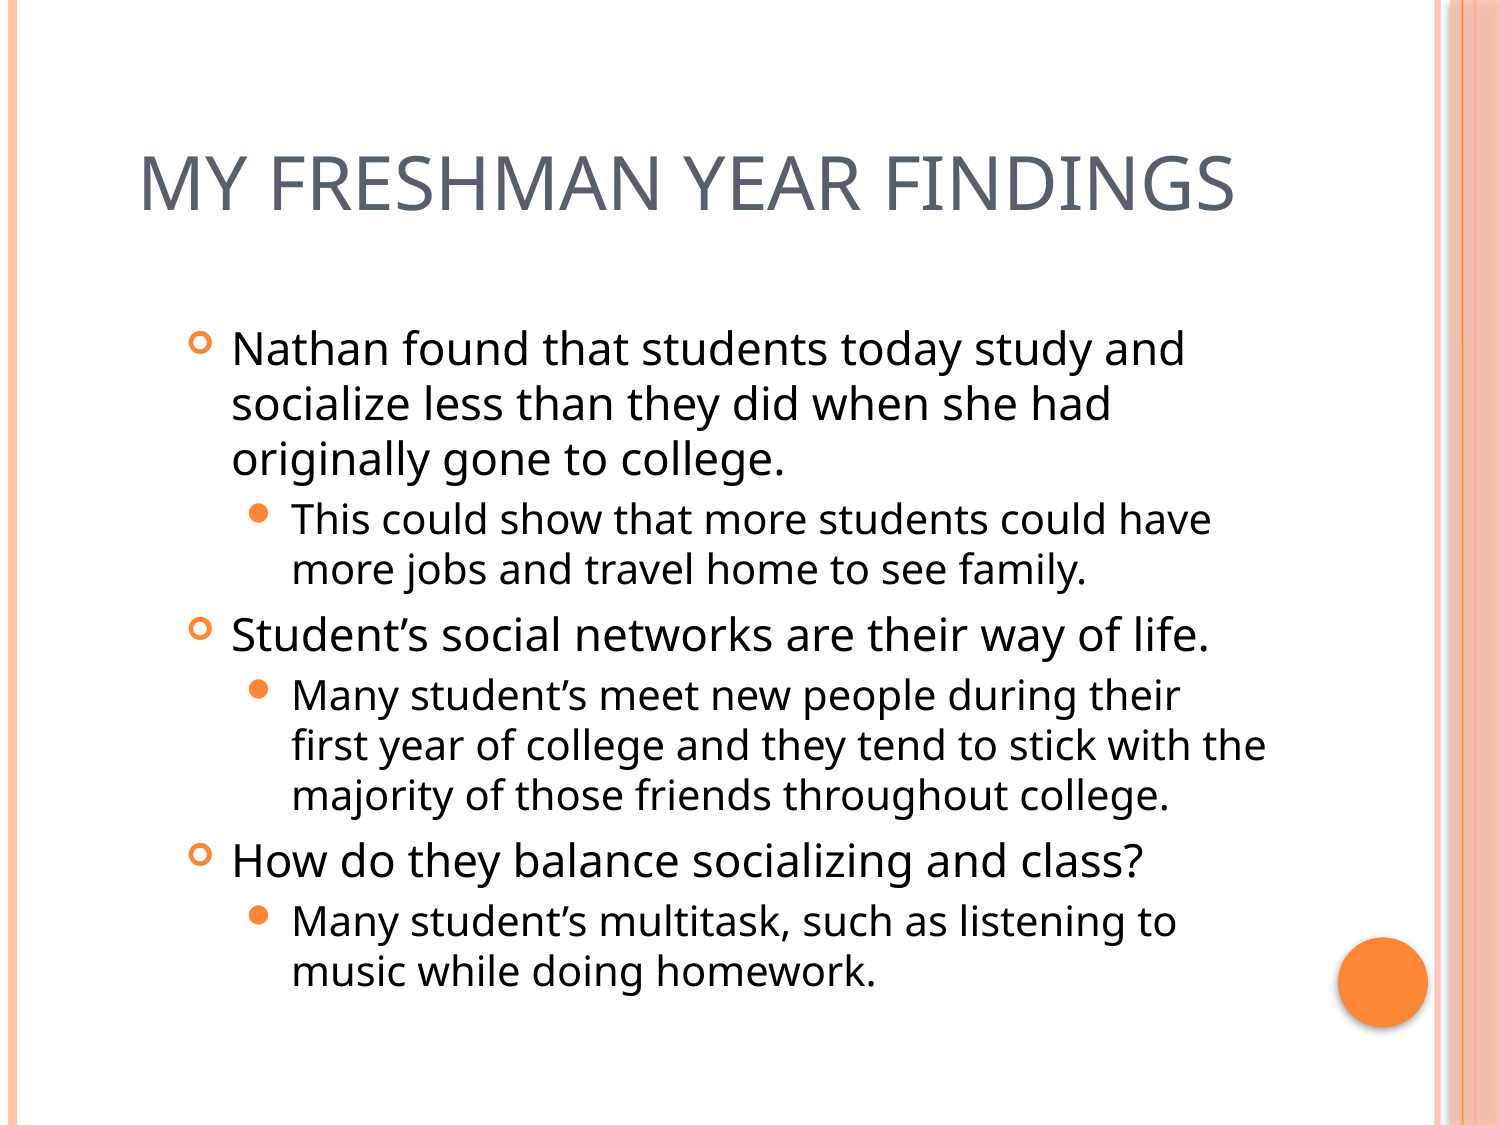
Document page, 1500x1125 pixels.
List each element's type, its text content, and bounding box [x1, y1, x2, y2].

list Nathan found that students today study and socialize less than they did when she had originally gone to college. This could show that more students could have more jobs and travel home to see family. Student’s social networks are their way of life. Many student’s meet new people during their first year of college and they tend to stick with the majority of those friends throughout college. How do they balance socializing and class? Many student’s multitask, such as listening to music while doing homework. [171, 312, 1283, 1038]
title My Freshman Year Findings [75, 45, 1300, 233]
